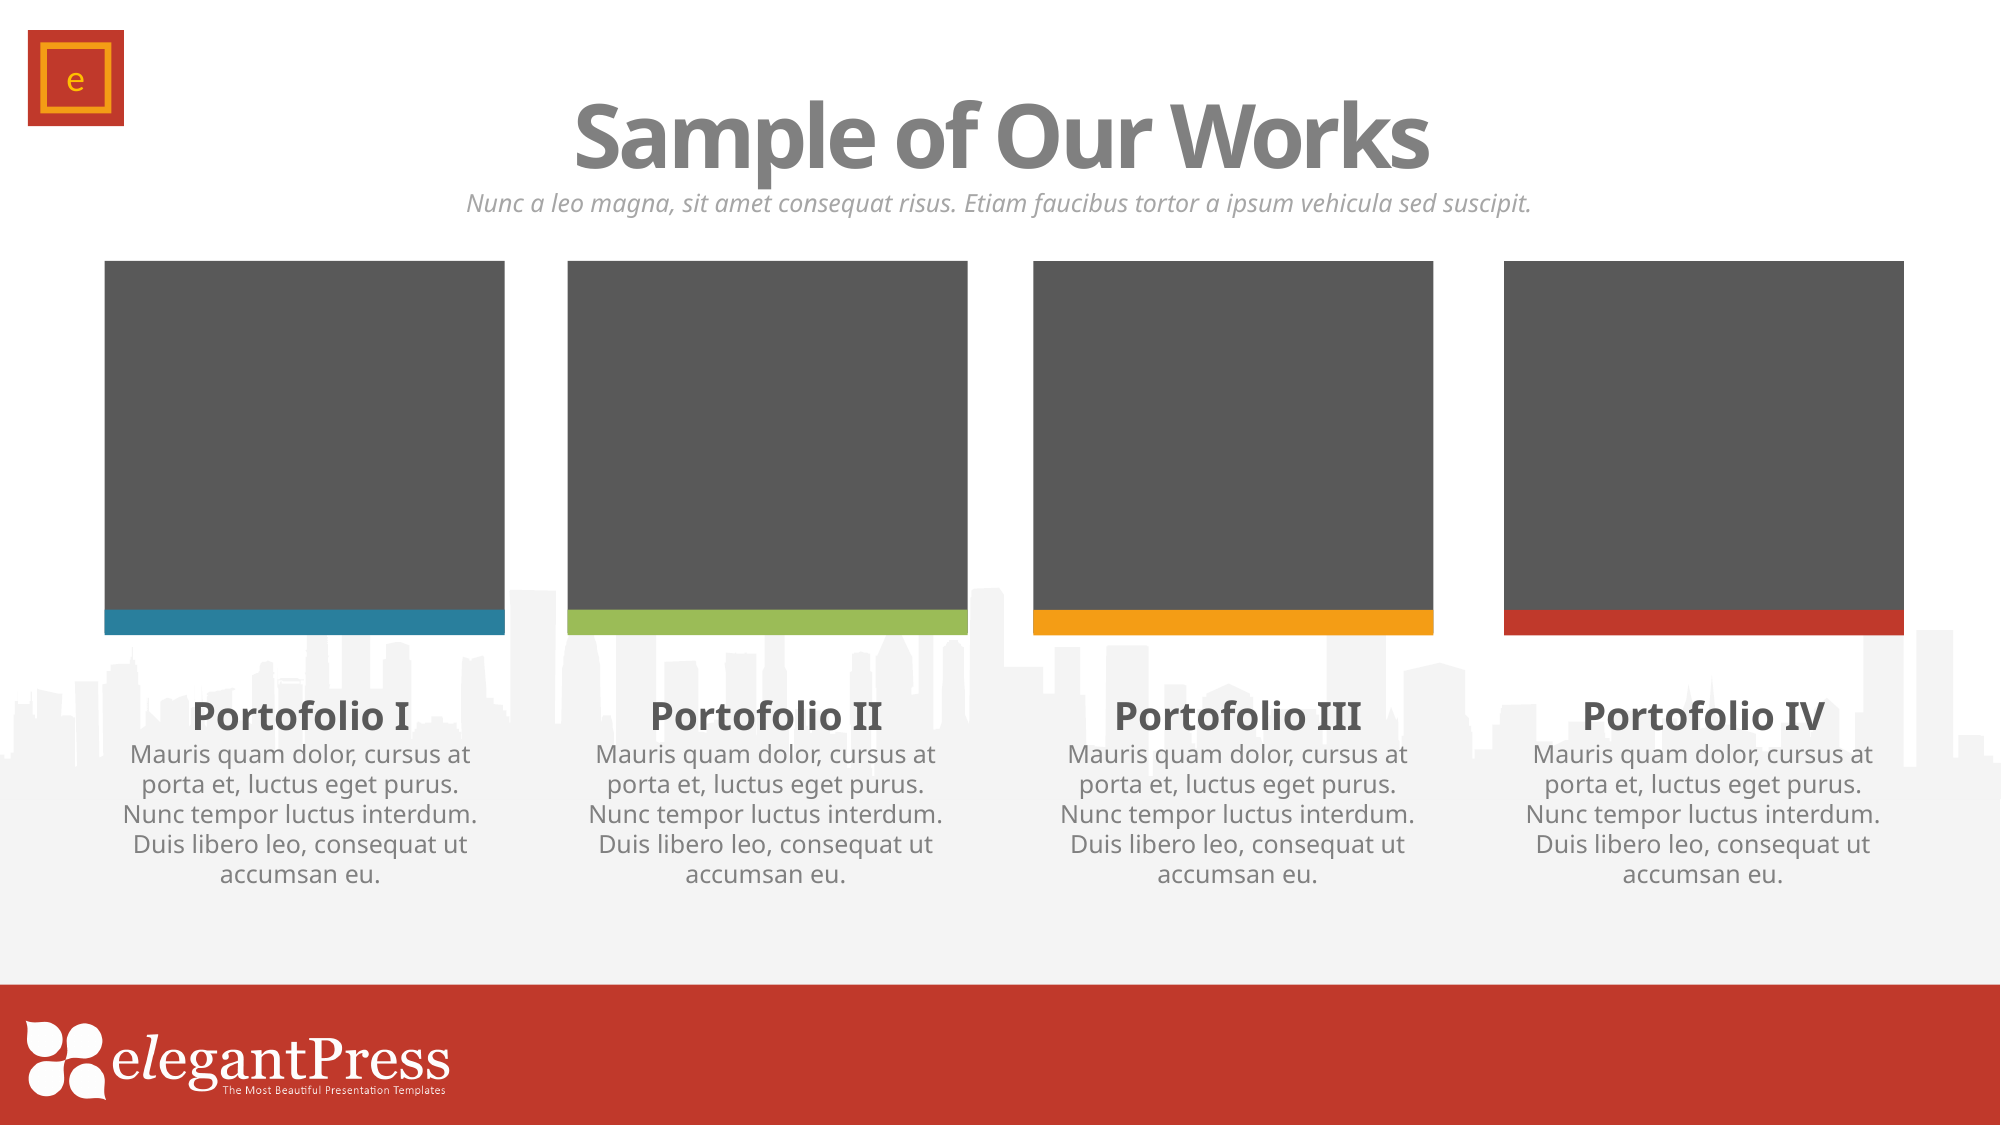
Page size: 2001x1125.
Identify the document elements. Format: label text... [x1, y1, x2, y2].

text_box Portofolio III Mauris quam dolor, cursus at porta et, luctus eget purus. Nunc tempor luctus interdum. Duis libero leo, consequat ut accumsan eu. [1038, 640, 1438, 894]
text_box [567, 260, 968, 636]
text_box Portofolio II Mauris quam dolor, cursus at porta et, luctus eget purus. Nunc tempor luctus interdum. Duis libero leo, consequat ut accumsan eu. [566, 640, 966, 894]
text_box Sample of Our Works [563, 74, 1444, 182]
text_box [104, 260, 505, 636]
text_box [1033, 261, 1434, 636]
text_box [1504, 261, 1905, 636]
text_box Portofolio IV Mauris quam dolor, cursus at porta et, luctus eget purus. Nunc tempor luctus interdum. Duis libero leo, consequat ut accumsan eu. [1504, 640, 1903, 894]
text_box Nunc a leo magna, sit amet consequat risus. Etiam faucibus tortor a ipsum vehicula sed suscipit. [123, 182, 1884, 223]
picture [17, 1012, 454, 1111]
text_box Portofolio I Mauris quam dolor, cursus at porta et, luctus eget purus. Nunc tempor luctus interdum. Duis libero leo, consequat ut accumsan eu. [101, 640, 500, 894]
